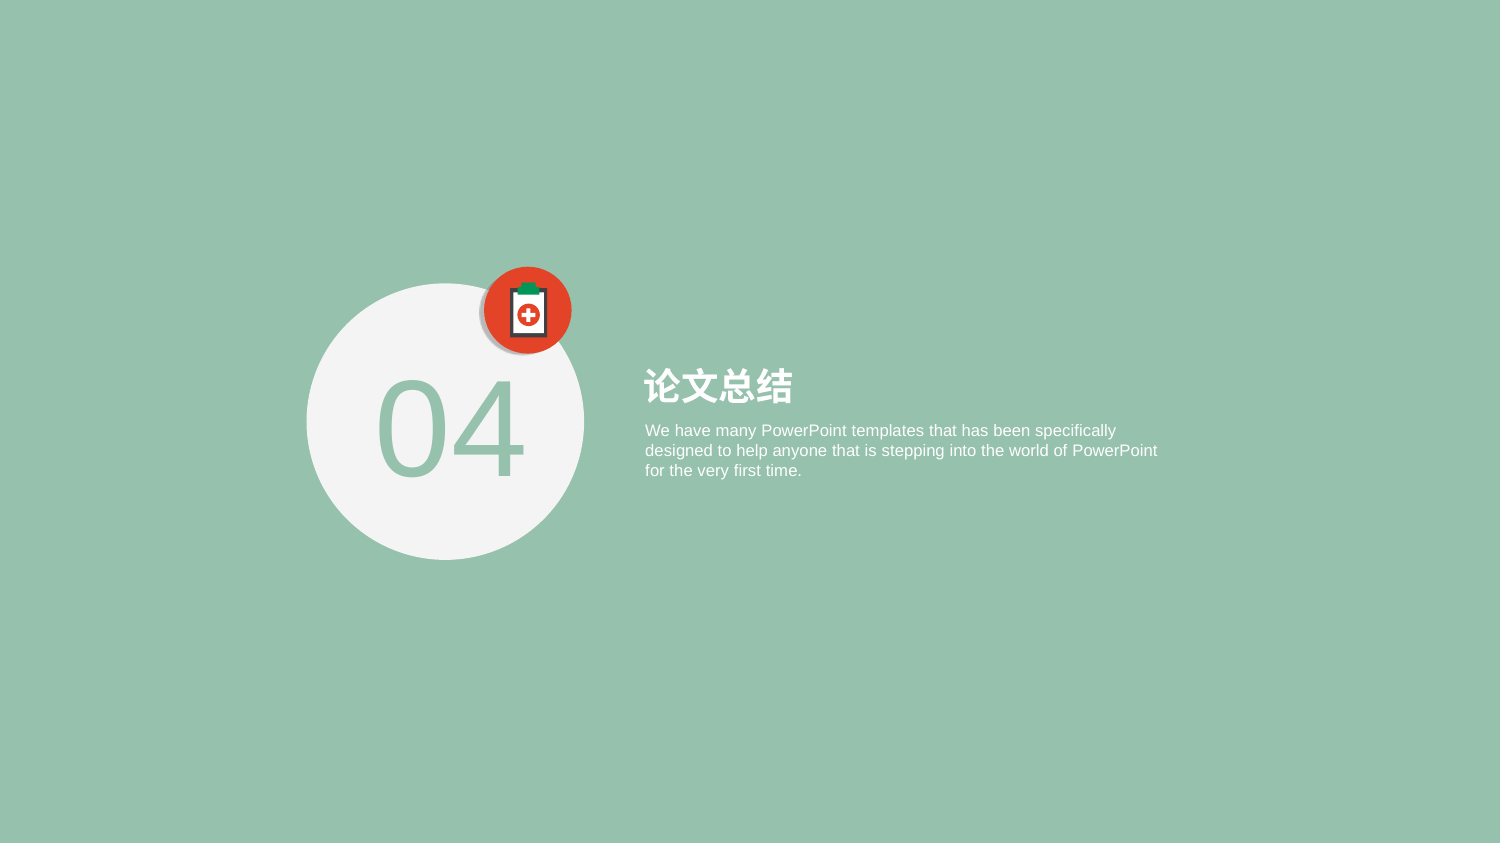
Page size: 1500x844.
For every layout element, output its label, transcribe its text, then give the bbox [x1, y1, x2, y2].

text_box We have many PowerPoint templates that has been specifically designed to help anyone that is stepping into the world of PowerPoint for the very first time. [630, 412, 1174, 487]
text_box 04 [348, 331, 554, 512]
text_box 论文总结 [643, 362, 1135, 408]
text_box [554, 361, 585, 508]
text_box [306, 283, 551, 560]
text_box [483, 266, 572, 354]
